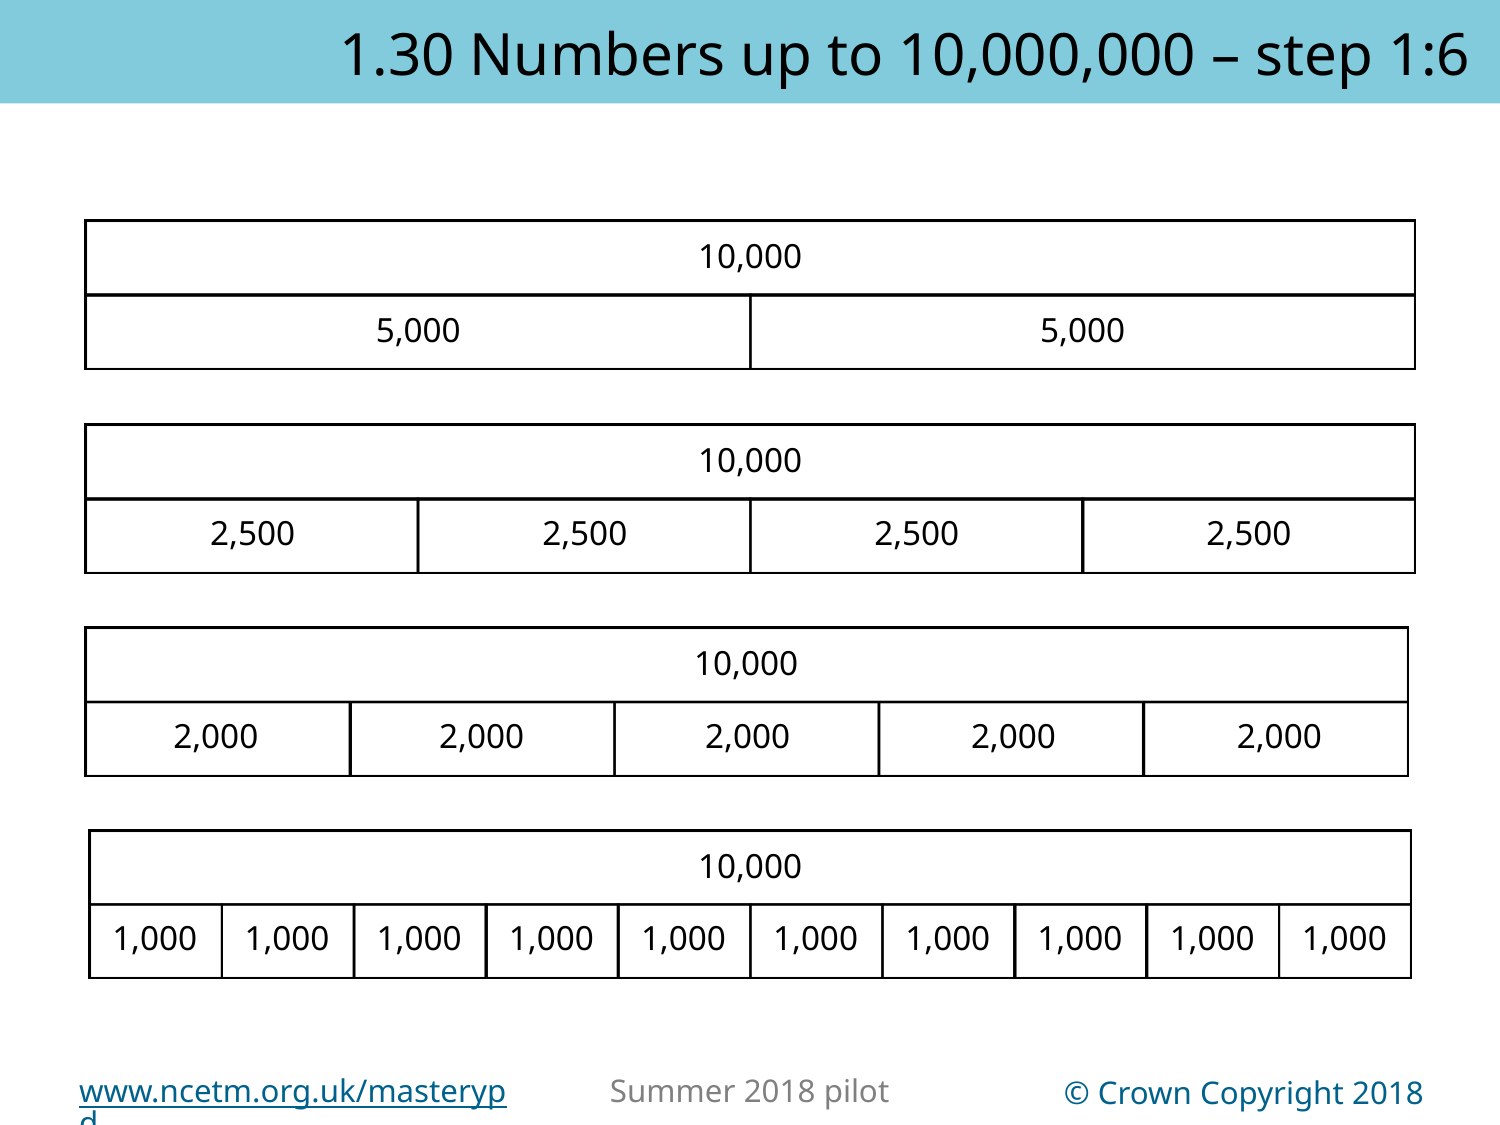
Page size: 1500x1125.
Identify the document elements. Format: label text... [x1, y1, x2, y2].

picture [87, 829, 1413, 979]
picture [84, 625, 1409, 777]
list 1.30 Numbers up to 10,000,000 – step 1:6 [0, 0, 1500, 104]
picture [84, 422, 1416, 574]
picture [84, 219, 1416, 371]
